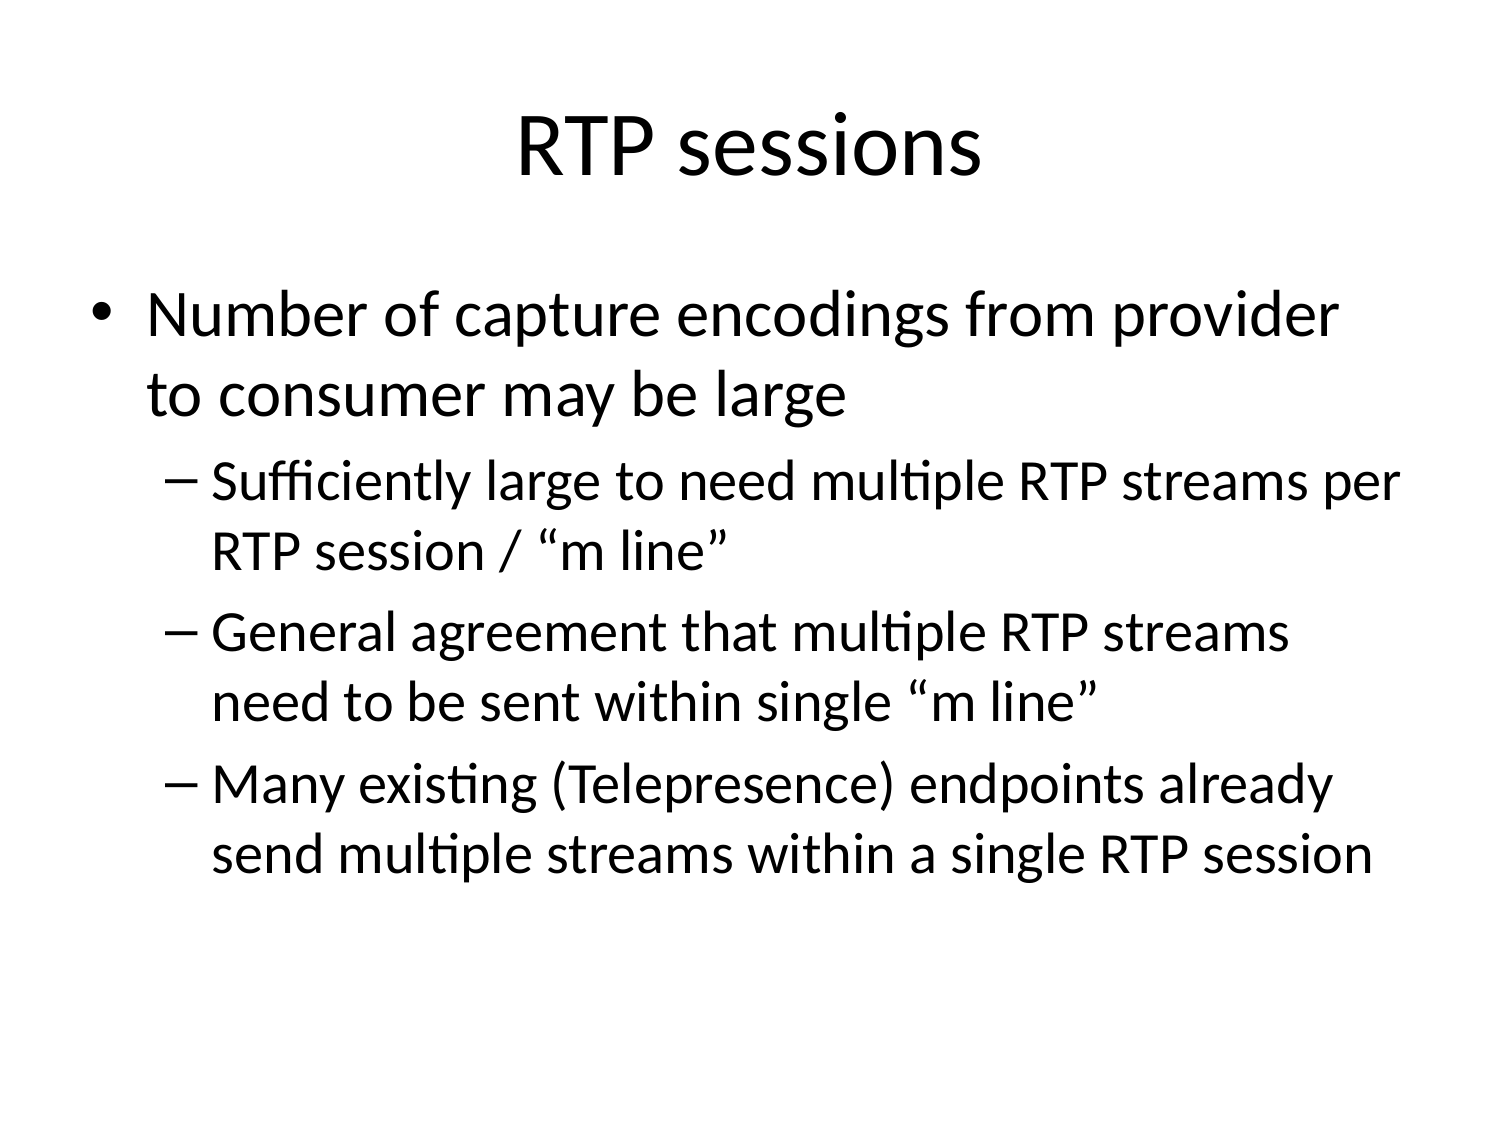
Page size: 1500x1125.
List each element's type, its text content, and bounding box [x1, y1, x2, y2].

title RTP sessions [75, 45, 1425, 233]
list Number of capture encodings from provider to consumer may be large Sufficiently large to need multiple RTP streams per RTP session / “m line” General agreement that multiple RTP streams need to be sent within single “m line” Many existing (Telepresence) endpoints already send multiple streams within a single RTP session [75, 262, 1425, 1005]
